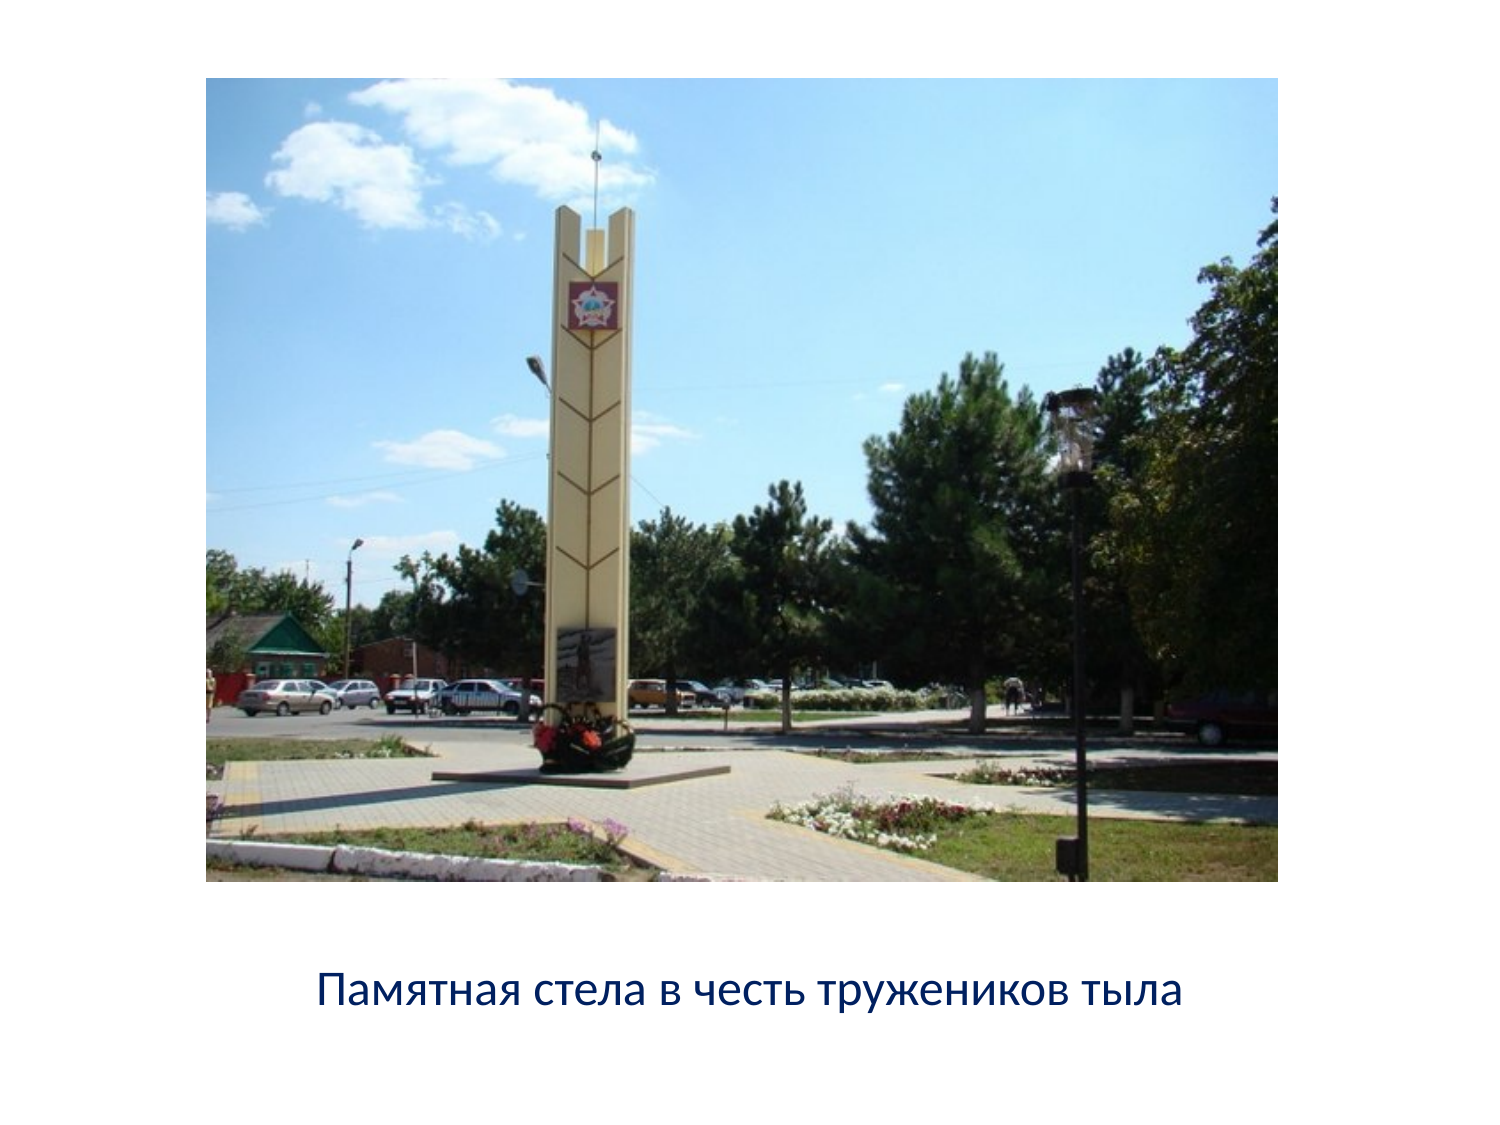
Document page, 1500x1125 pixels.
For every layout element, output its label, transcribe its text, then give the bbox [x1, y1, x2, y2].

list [206, 77, 1278, 882]
title Памятная стела в честь тружеников тыла [75, 846, 1425, 1125]
